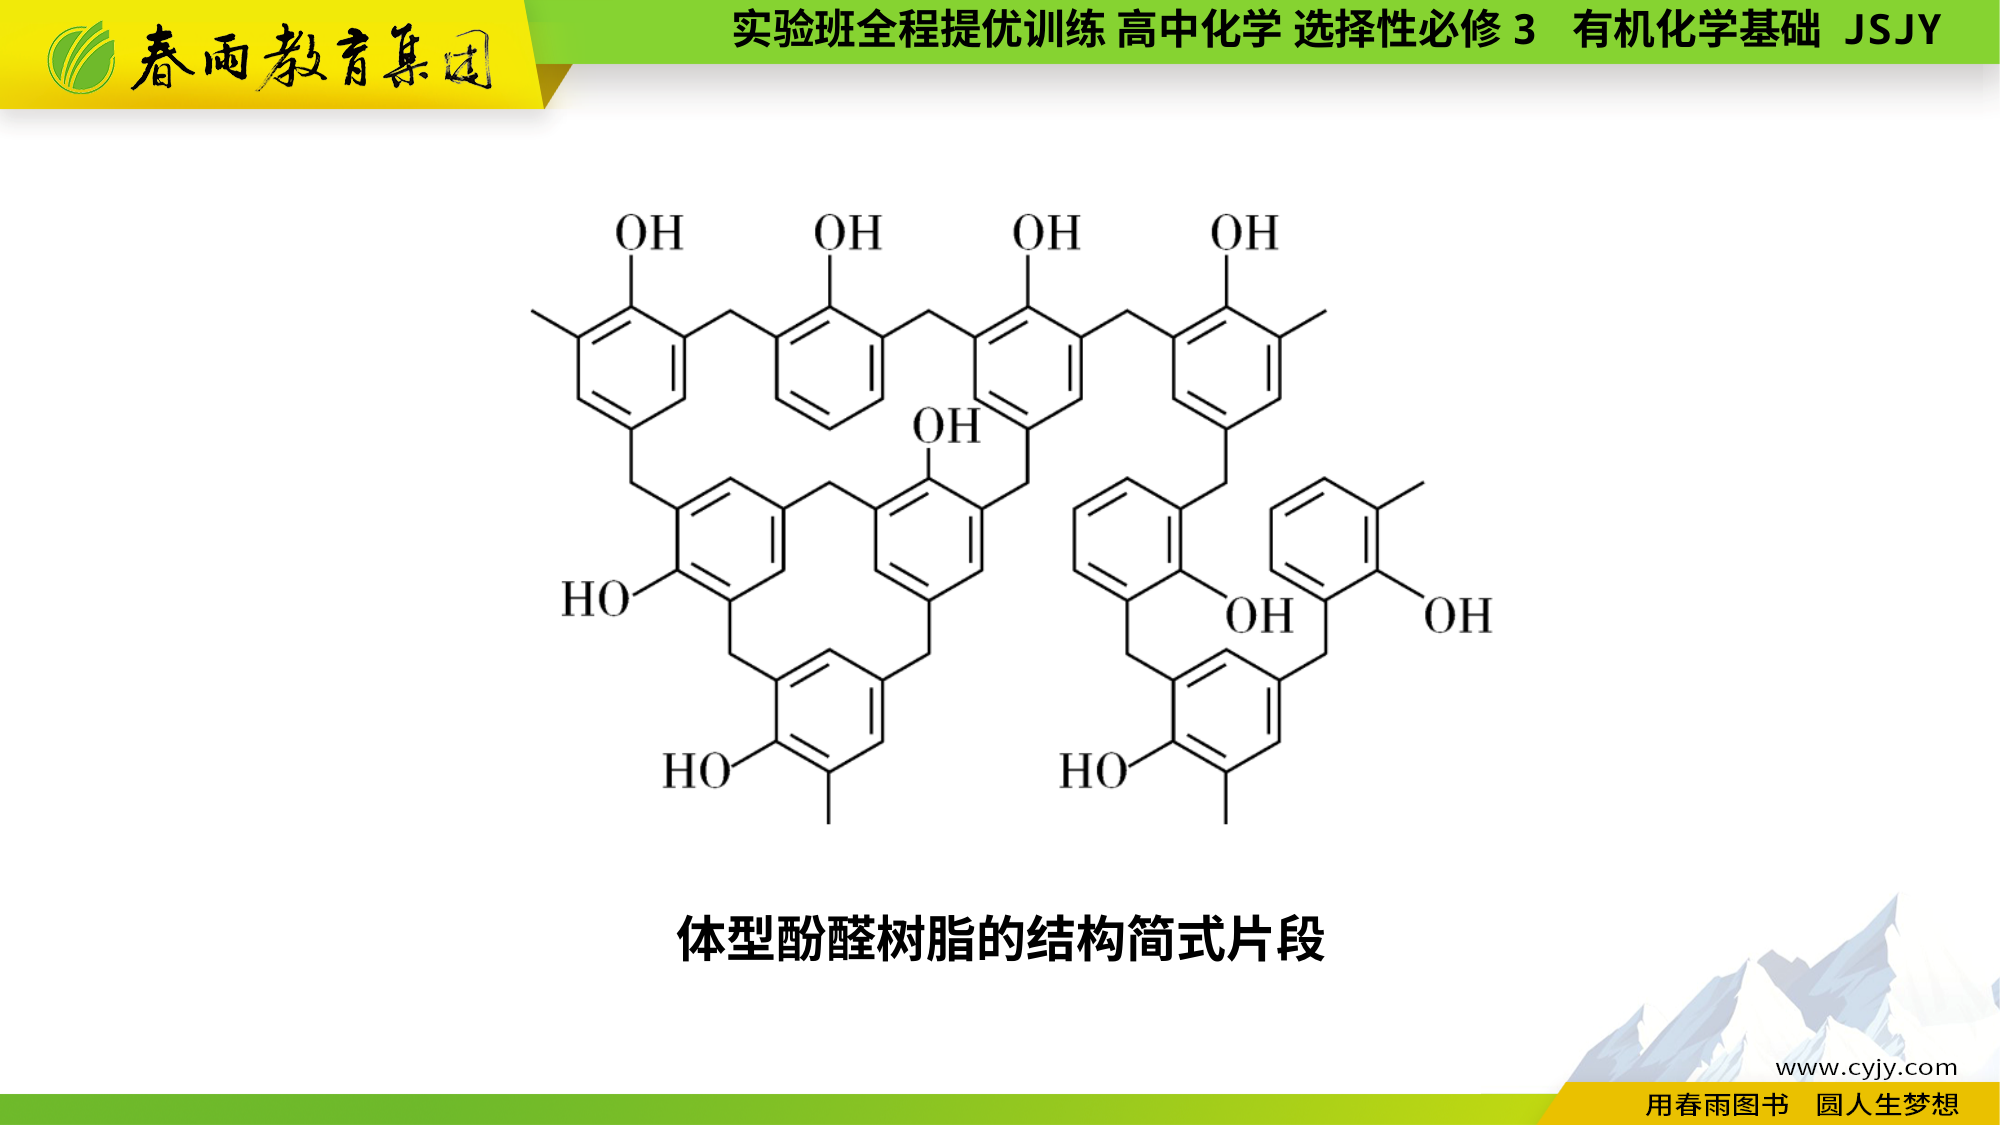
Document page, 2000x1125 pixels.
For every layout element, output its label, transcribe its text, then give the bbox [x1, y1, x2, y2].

picture [0, 0, 2000, 1125]
list 体型酚醛树脂的结构简式片段 [59, 869, 1944, 965]
